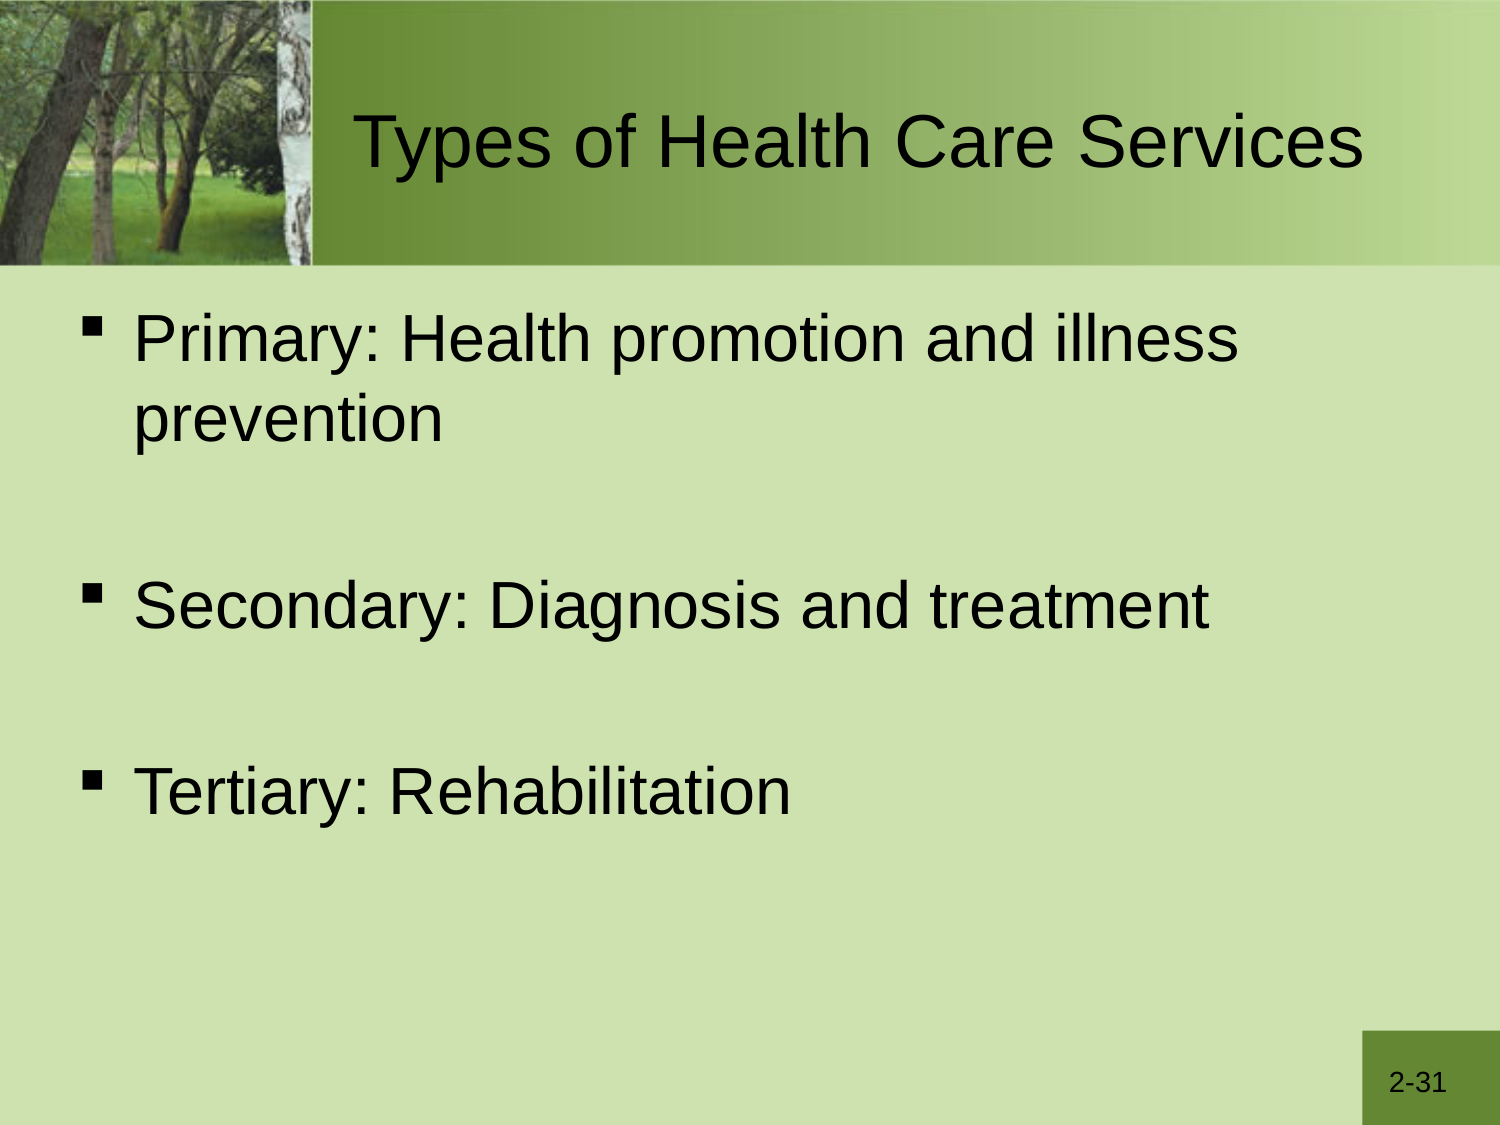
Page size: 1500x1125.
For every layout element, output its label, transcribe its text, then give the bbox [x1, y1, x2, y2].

picture [0, 0, 1500, 1125]
list Primary: Health promotion and illness prevention Secondary: Diagnosis and treatment Tertiary: Rehabilitation [62, 287, 1375, 1000]
slide_number 2-31 [1149, 1031, 1463, 1107]
title Types of Health Care Services [337, 24, 1438, 250]
